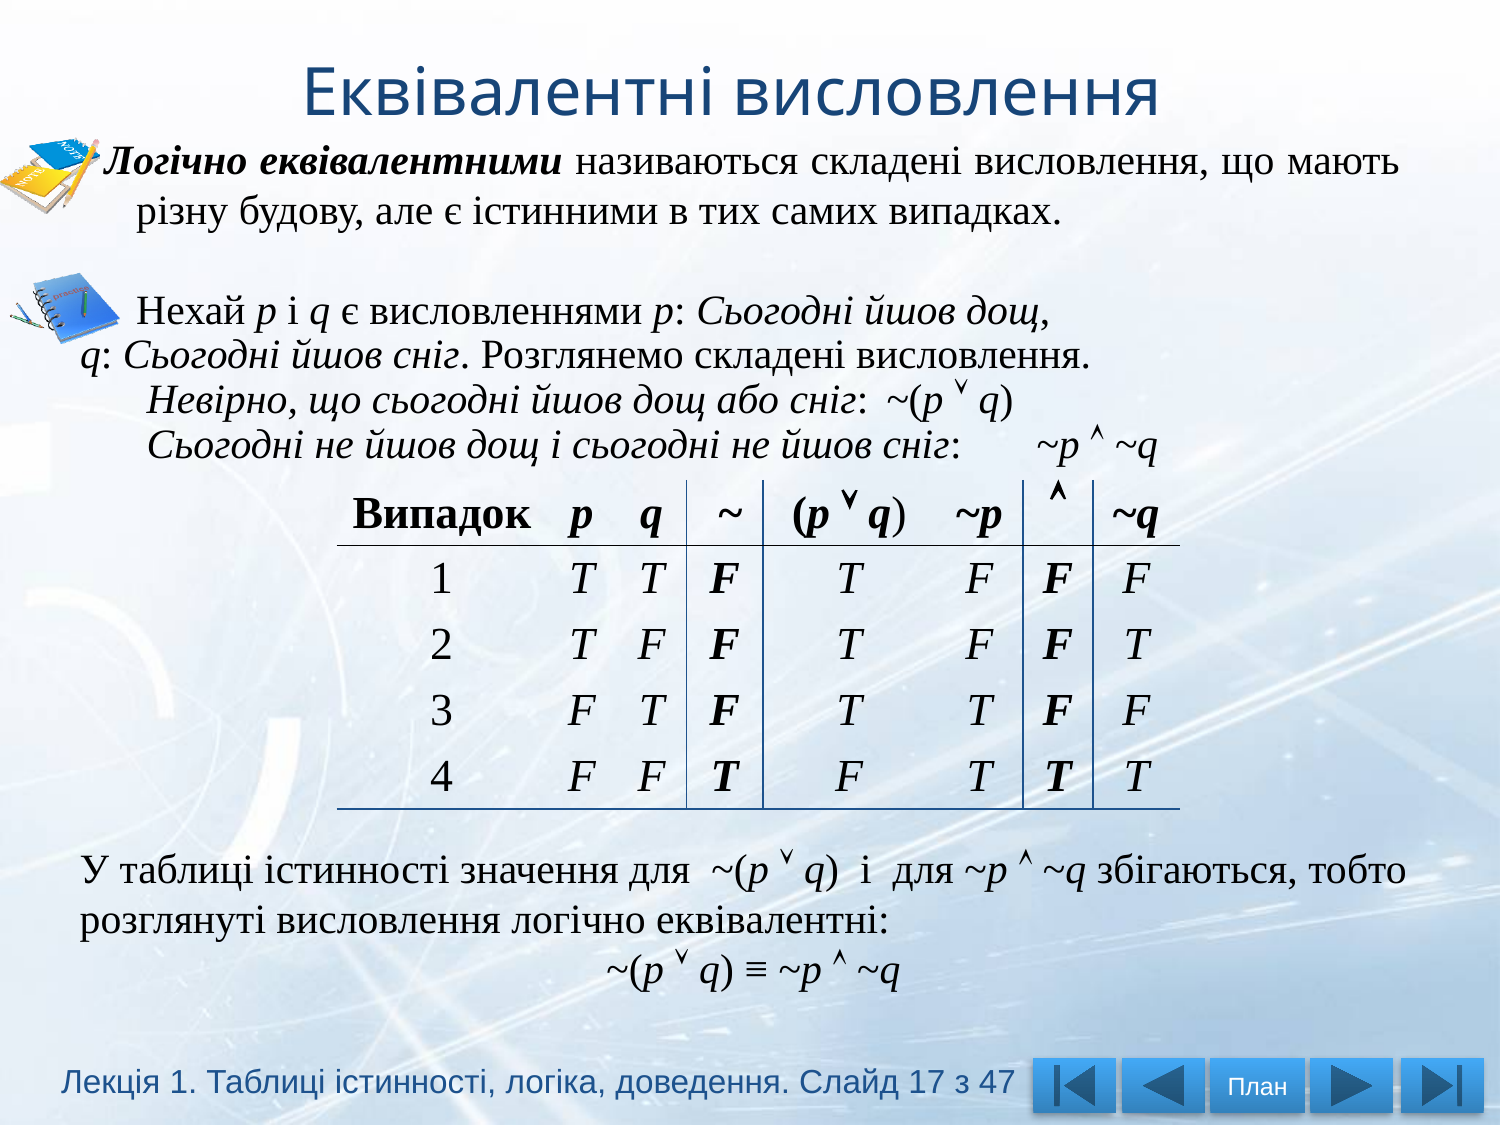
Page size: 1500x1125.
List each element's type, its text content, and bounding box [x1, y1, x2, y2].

table_header ~q [1094, 480, 1180, 545]
table_cell T [617, 677, 686, 743]
table_cell T [687, 743, 762, 808]
table_cell T [1094, 743, 1180, 808]
table_cell F [687, 677, 762, 743]
table_cell F [936, 611, 1022, 677]
table_cell F [617, 611, 686, 677]
table_cell T [764, 677, 936, 743]
table_cell 1 [337, 546, 547, 611]
table_header Випадок [337, 480, 547, 545]
table_cell T [1024, 743, 1092, 808]
table_cell F [1024, 546, 1092, 611]
table_header (p  q) [764, 480, 936, 545]
table_cell F [547, 677, 617, 743]
table_cell F [687, 546, 762, 611]
table_cell F [1024, 611, 1092, 677]
table_cell 4 [337, 743, 547, 808]
table_cell F [547, 743, 617, 808]
table_cell T [547, 546, 617, 611]
table_cell F [1094, 677, 1180, 743]
table_cell F [687, 611, 762, 677]
table_cell F [617, 743, 686, 808]
picture [0, 0, 1500, 1125]
table_cell T [547, 611, 617, 677]
table_header ~p [936, 480, 1022, 545]
table_cell F [1024, 677, 1092, 743]
table_header ~ [687, 480, 762, 545]
table_cell 3 [337, 677, 547, 743]
text_box Лекція 1. Таблиці істинності, логіка, доведення. Слайд 17 з 47 [46, 1052, 1033, 1107]
table_header q [617, 480, 686, 545]
table_cell T [764, 611, 936, 677]
text_box У таблиці істинності значення для ~(р  q) і для ~р  ~q збігаються, тобто розглянуті висловлення логічно еквівалентні: ~(р  q) ≡ ~р  ~q [64, 834, 1443, 999]
table_cell F [764, 743, 936, 808]
table_header  [1024, 480, 1092, 545]
table_cell 2 [337, 611, 547, 677]
table_header p [547, 480, 617, 545]
table_cell T [1094, 611, 1180, 677]
table_cell T [764, 546, 936, 611]
table_cell T [936, 677, 1022, 743]
table_cell T [617, 546, 686, 611]
table_cell F [936, 546, 1022, 611]
table_cell T [936, 743, 1022, 808]
table_cell F [1094, 546, 1180, 611]
list Логічно еквівалентними називаються складені висловлення, що мають різну будову, але є істинними в тих самих випадках. Нехай р і q є висловленнями р: Сьогодні йшов дощ, q: Сьогодні йшов сніг. Розглянемо складені висловлення. Невірно, що сьогодні йшов дощ або сніг: ~(p  q) Сьогодні не йшов дощ і сьогодні не йшов сніг: ~p  ~q [64, 125, 1415, 834]
title Еквівалентні висловлення [88, 42, 1376, 125]
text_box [1033, 1058, 1484, 1114]
